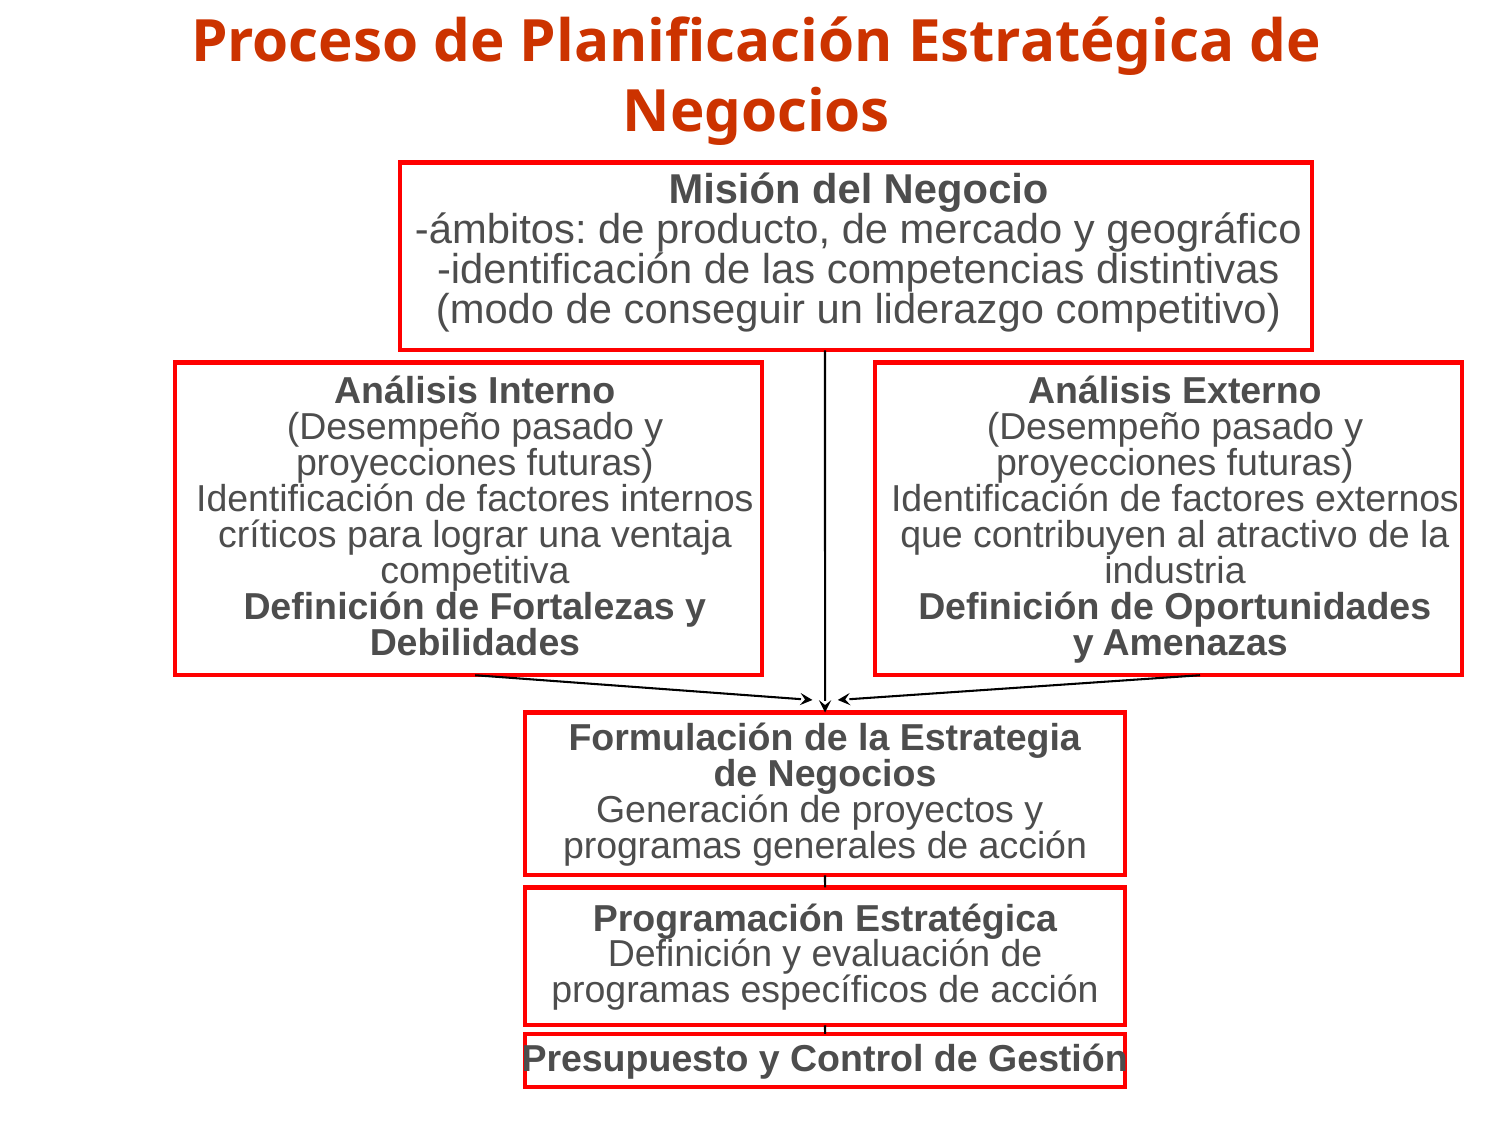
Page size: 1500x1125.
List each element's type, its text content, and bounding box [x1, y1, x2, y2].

text_box [524, 721, 1125, 874]
text_box [399, 162, 1313, 350]
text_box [474, 349, 1201, 713]
text_box Análisis Externo (Desempeño pasado y proyecciones futuras) Identificación de factores externos que contribuyen al atractivo de la industria Definición de Oportunidades y Amenazas [1204, 372, 1433, 666]
text_box Formulación de la Estrategia de Negocios Generación de proyectos y programas generales de acción [533, 722, 1117, 866]
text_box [524, 1024, 1126, 1088]
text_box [524, 874, 1126, 1024]
text_box Proceso de Planificación Estratégica de Negocios [49, 37, 1463, 150]
text_box [1204, 362, 1463, 675]
text_box Análisis Interno (Desempeño pasado y proyecciones futuras) Identificación de factores internos críticos para lograr una ventaja competitiva Definición de Fortalezas y Debilidades [217, 372, 469, 666]
text_box [174, 362, 469, 675]
text_box Misión del Negocio -ámbitos: de producto, de mercado y geográfico -identificación de las competencias distintivas (modo de conseguir un liderazgo competitivo) [467, 162, 1250, 341]
